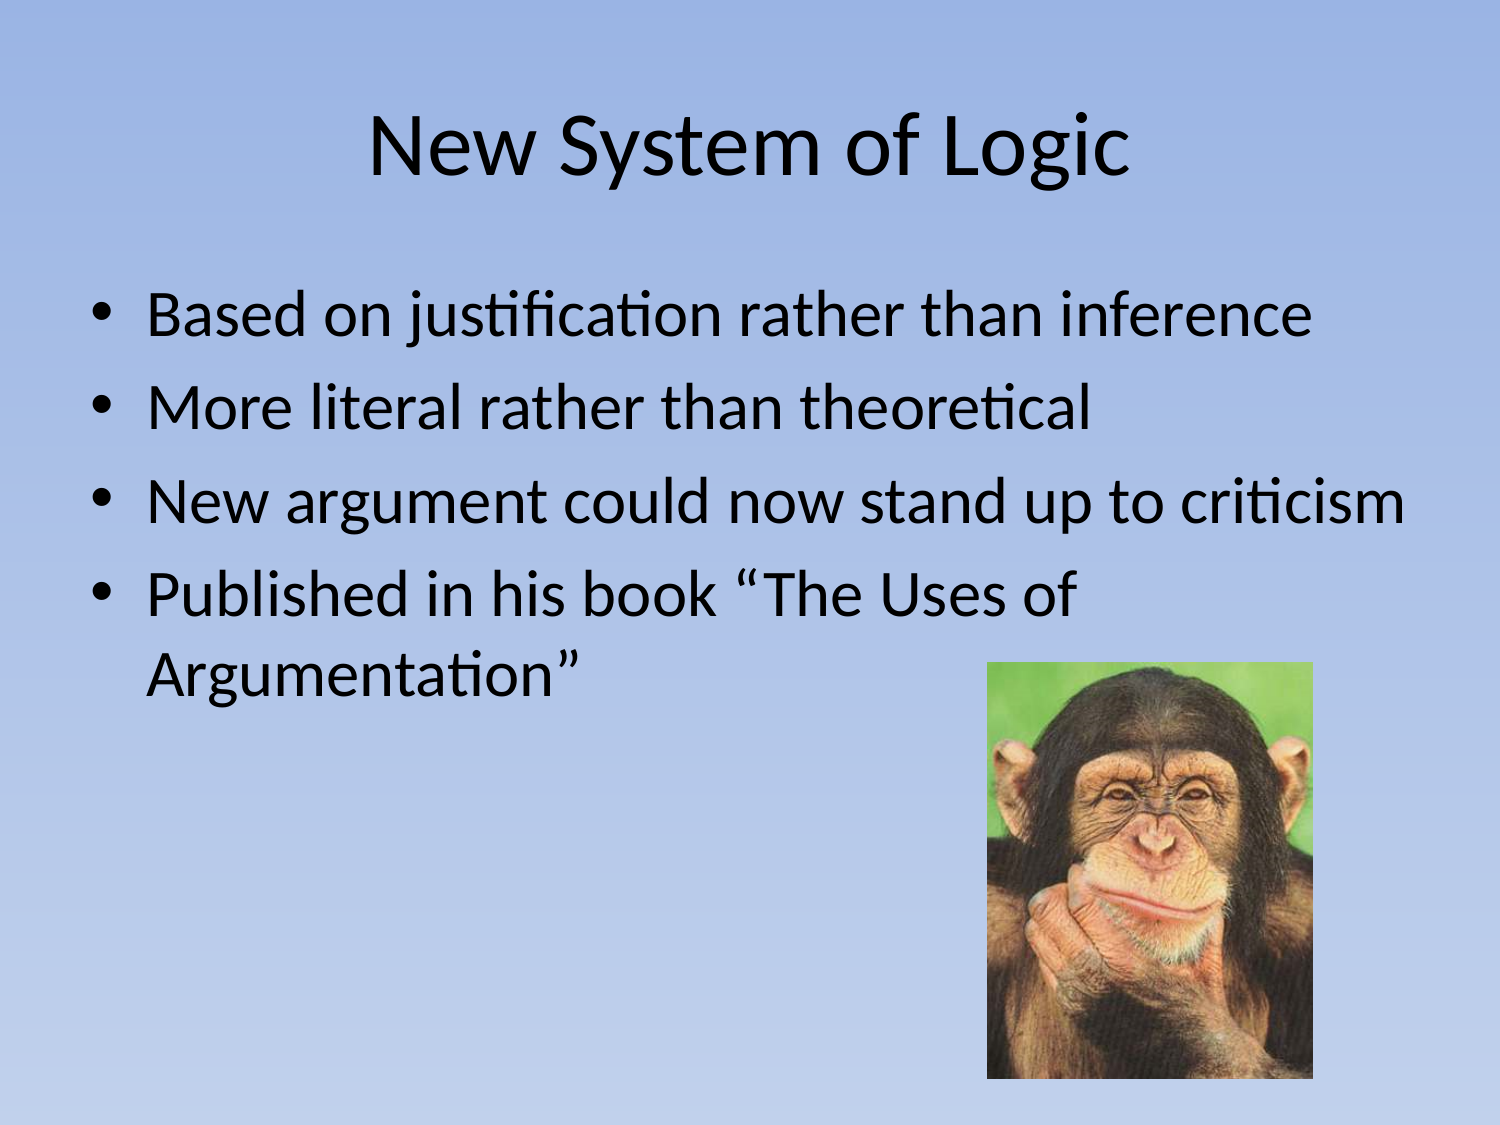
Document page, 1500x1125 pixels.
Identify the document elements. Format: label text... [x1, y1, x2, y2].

list Based on justification rather than inference More literal rather than theoretical New argument could now stand up to criticism Published in his book “The Uses of Argumentation” [75, 262, 1425, 1005]
picture [987, 662, 1313, 1079]
title New System of Logic [75, 45, 1425, 233]
